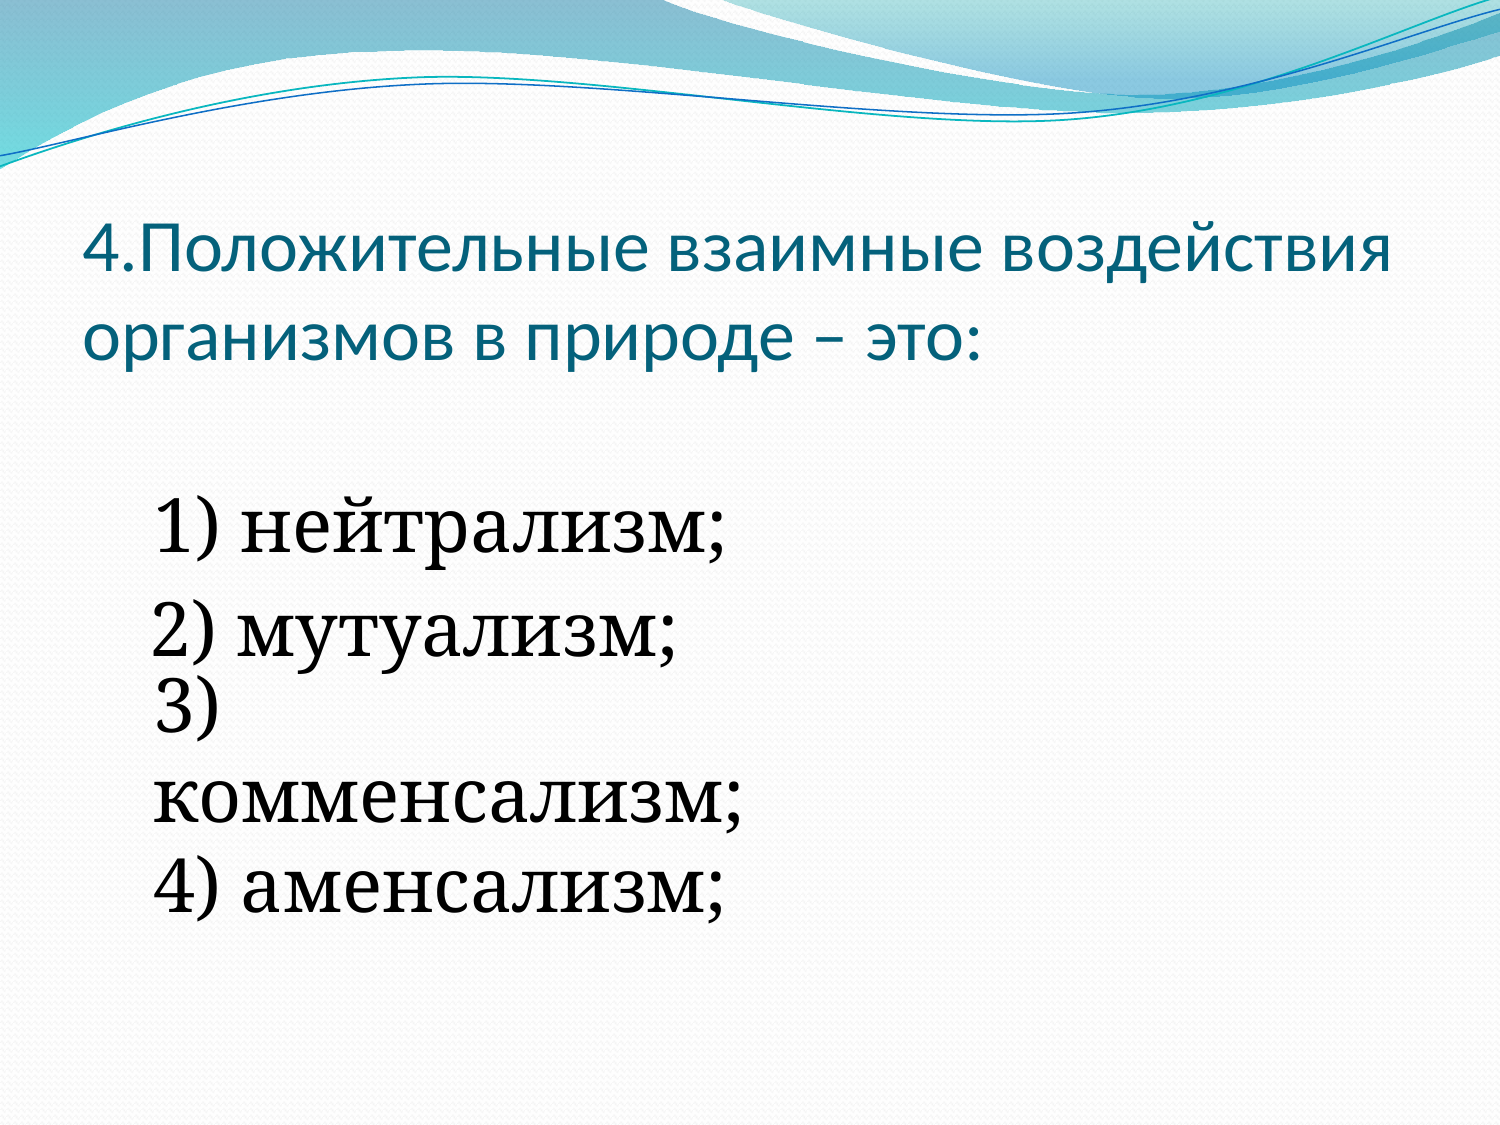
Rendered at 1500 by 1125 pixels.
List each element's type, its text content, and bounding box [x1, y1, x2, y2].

list 1) нейтрализм; 3) комменсализм; 4) аменсализм; [93, 404, 809, 1125]
text_box 2) мутуализм; [134, 574, 891, 679]
title 4.Положительные взаимные воздействия организмов в природе – это: [82, 187, 1432, 375]
